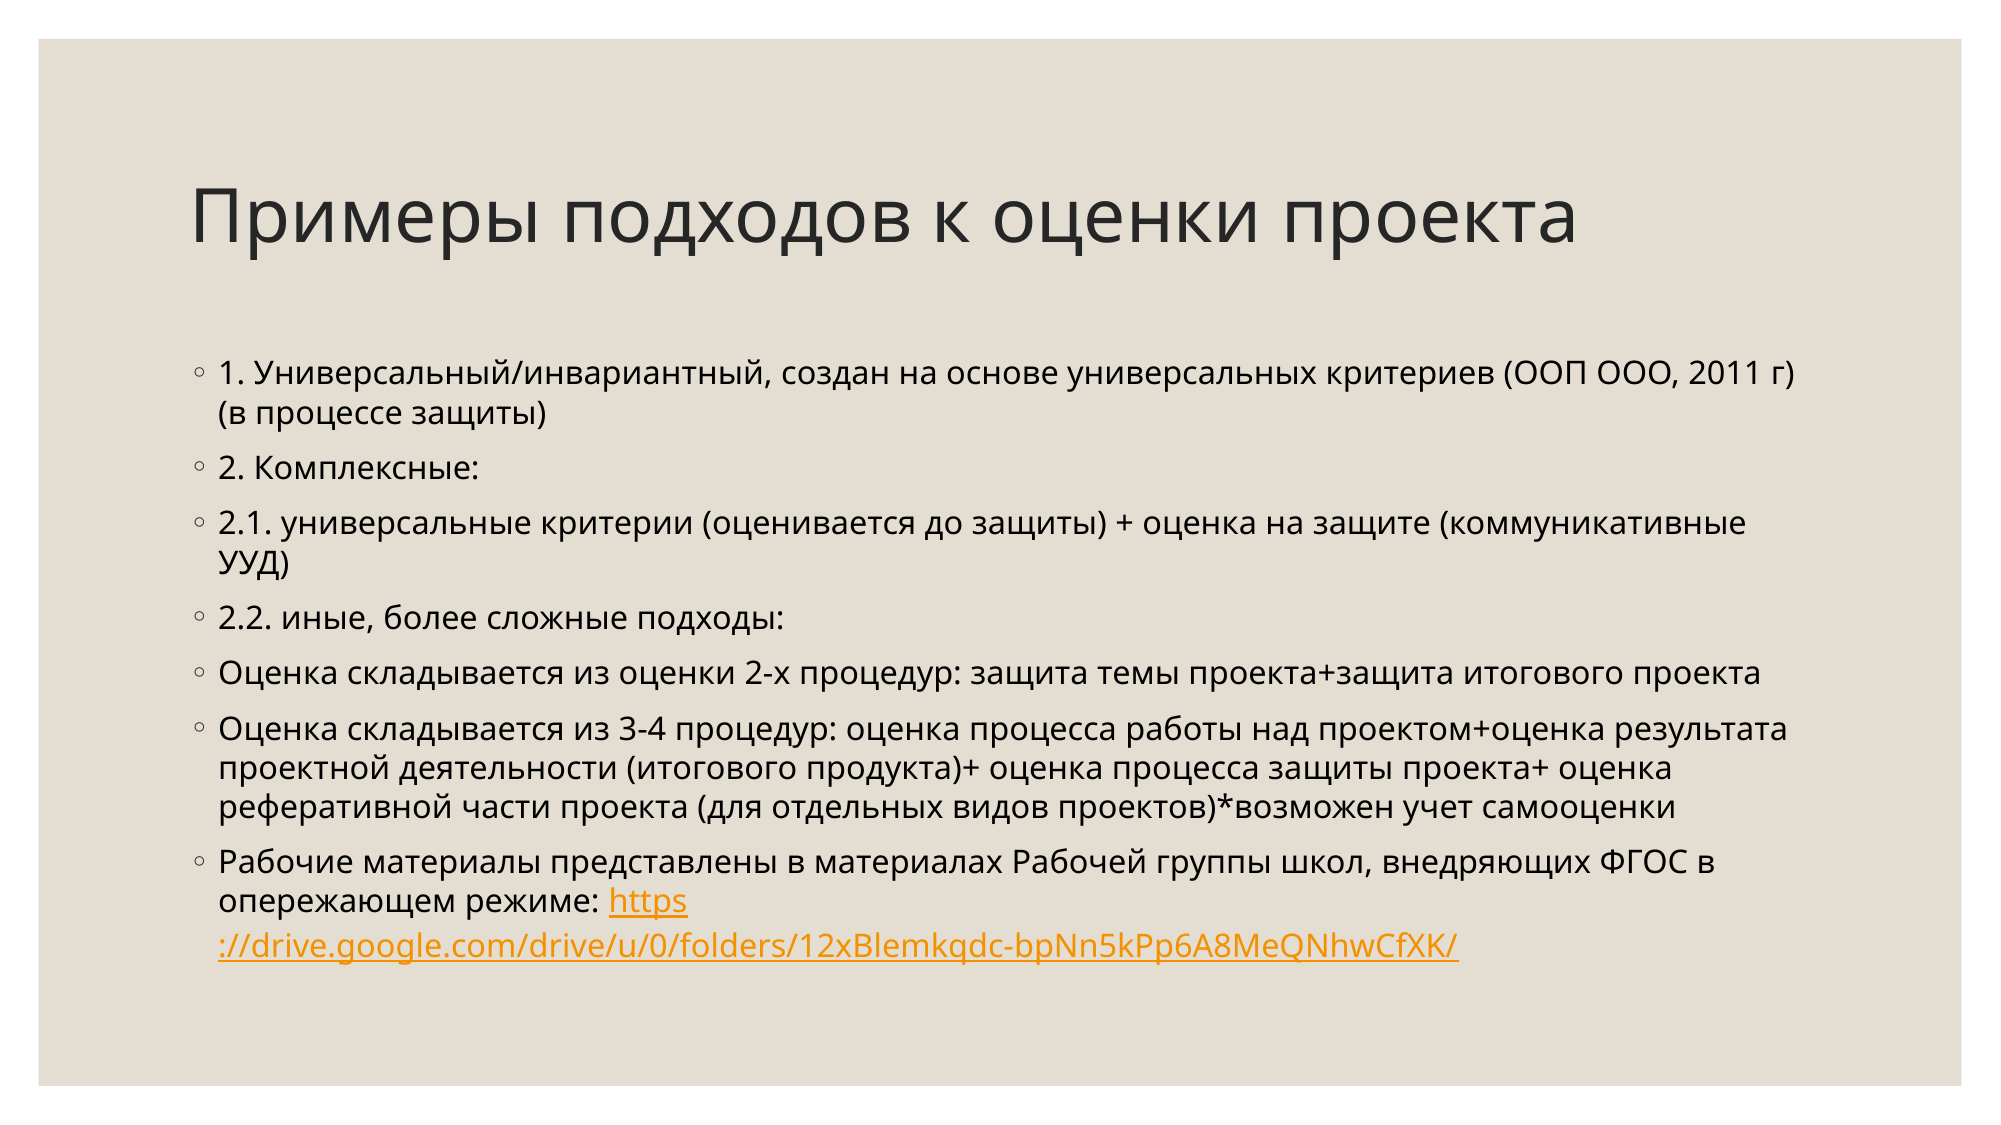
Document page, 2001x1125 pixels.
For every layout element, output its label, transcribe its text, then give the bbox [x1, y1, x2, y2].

list 1. Универсальный/инвариантный, создан на основе универсальных критериев (ООП ООО, 2011 г) (в процессе защиты) 2. Комплексные: 2.1. универсальные критерии (оценивается до защиты) + оценка на защите (коммуникативные УУД) 2.2. иные, более сложные подходы: Оценка складывается из оценки 2-х процедур: защита темы проекта+защита итогового проекта Оценка складывается из 3-4 процедур: оценка процесса работы над проектом+оценка результата проектной деятельности (итогового продукта)+ оценка процесса защиты проекта+ оценка реферативной части проекта (для отдельных видов проектов)*возможен учет самооценки Рабочие материалы представлены в материалах Рабочей группы школ, внедряющих ФГОС в опережающем режиме: https://drive.google.com/drive/u/0/folders/12xBlemkqdc-bpNn5kPp6A8MeQNhwCfXK/ [174, 345, 1825, 990]
title Примеры подходов к оценки проекта [174, 105, 1825, 331]
